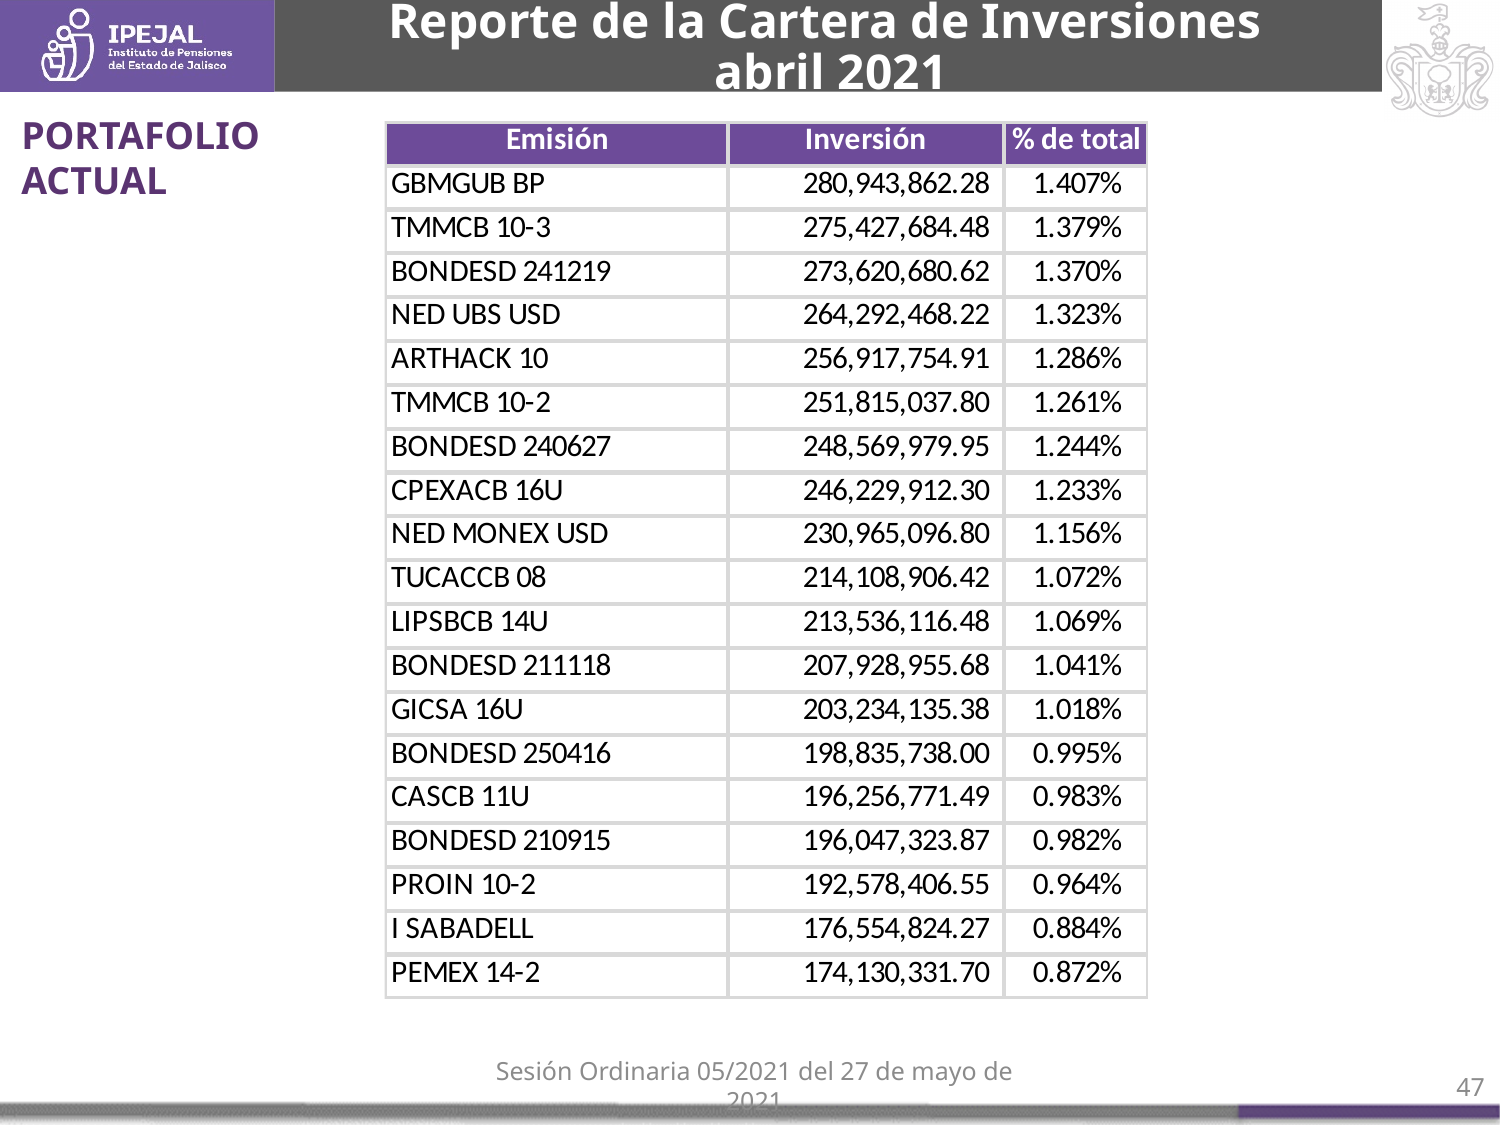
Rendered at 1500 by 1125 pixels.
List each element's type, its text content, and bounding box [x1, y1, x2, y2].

picture [384, 121, 1151, 1001]
picture [0, 1096, 1500, 1125]
text_box Reporte de la Cartera de Inversiones abril 2021 [278, 0, 1385, 70]
footer Sesión Ordinaria 05/2021 del 27 de mayo de 2021 [475, 1055, 1035, 1116]
text_box PORTAFOLIO ACTUAL [6, 104, 303, 210]
picture [0, 0, 275, 92]
slide_number 47 [1149, 1058, 1500, 1119]
